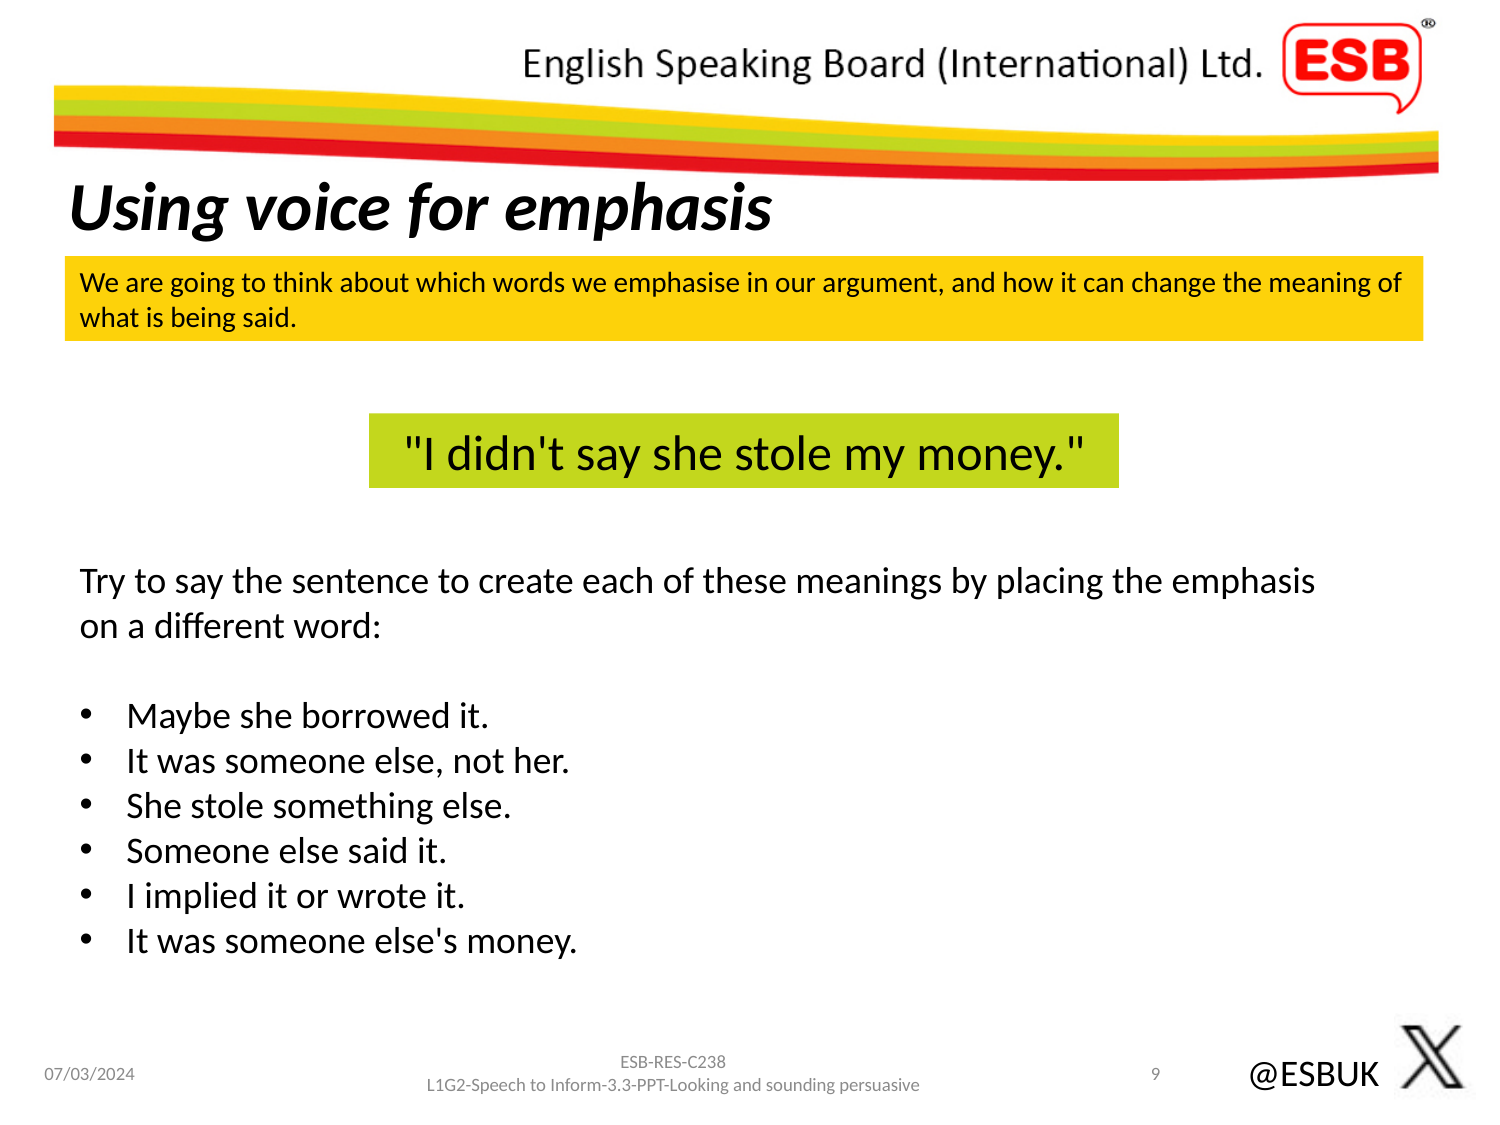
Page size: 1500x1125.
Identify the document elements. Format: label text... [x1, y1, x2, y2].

text_box We are going to think about which words we emphasise in our argument, and how it can change the meaning of what is being said. [64, 256, 1424, 341]
footer ESB-RES-C238 L1G2-Speech to Inform-3.3-PPT-Looking and sounding persuasive [395, 1042, 930, 1103]
title Using voice for emphasis [53, 160, 1347, 257]
text_box "I didn't say she stole my money." [369, 413, 1119, 488]
picture [1393, 1013, 1476, 1102]
picture [0, 0, 1500, 189]
slide_number 9 [930, 1042, 1176, 1103]
text_box Try to say the sentence to create each of these meanings by placing the emphasis on a different word: Maybe she borrowed it. It was someone else, not her. She stole something else. Someone else said it. I implied it or wrote it. It was someone else's money. [64, 548, 1364, 1013]
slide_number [29, 1042, 367, 1103]
